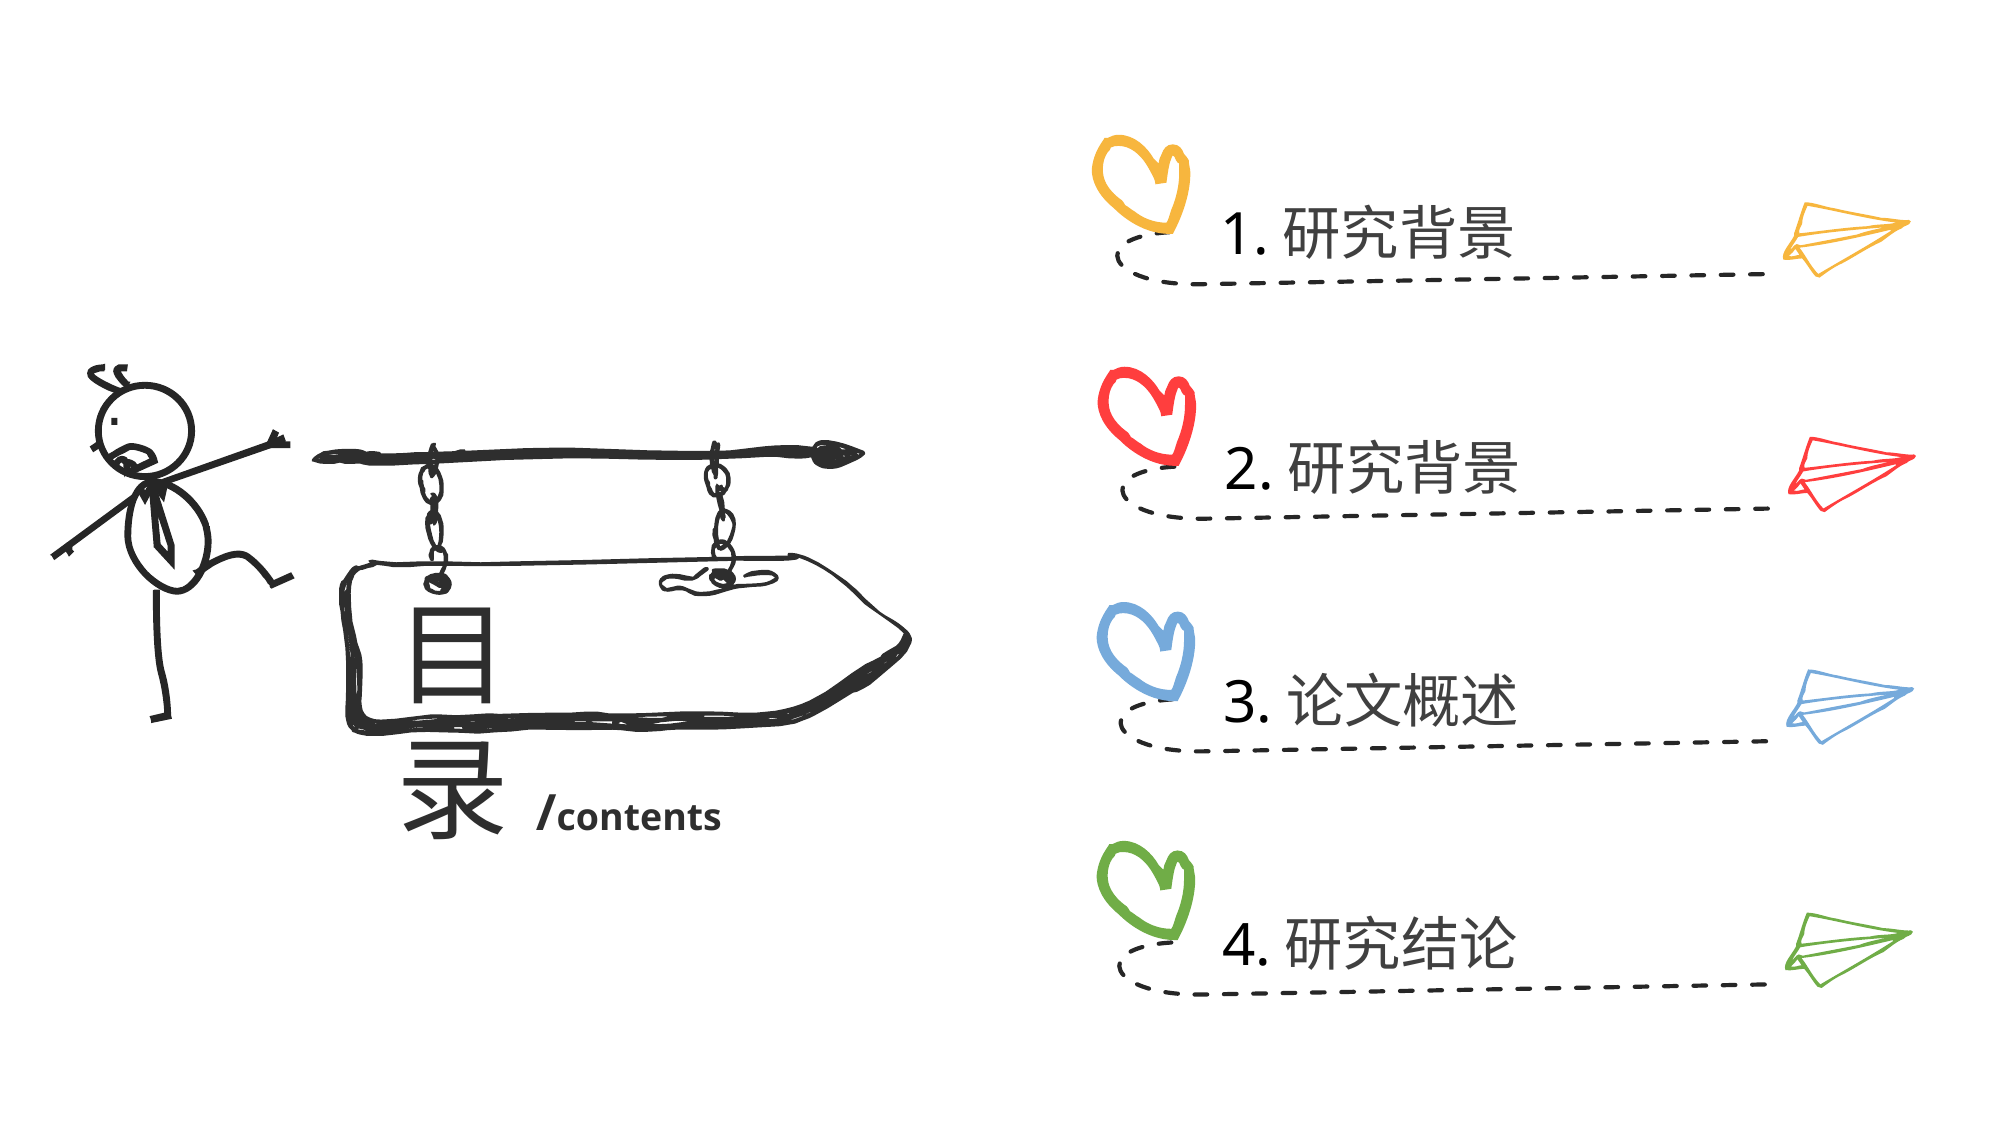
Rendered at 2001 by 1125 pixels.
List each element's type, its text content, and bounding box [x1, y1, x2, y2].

text_box [1782, 202, 1911, 278]
text_box 1.研究背景 [1205, 189, 1720, 275]
text_box [311, 440, 866, 736]
text_box [1116, 232, 1719, 286]
text_box [1096, 840, 1196, 941]
text_box [1097, 366, 1197, 466]
text_box 3.论文概述 [1208, 656, 1723, 742]
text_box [49, 363, 295, 723]
text_box [874, 606, 912, 682]
text_box [1784, 912, 1913, 988]
text_box 4.研究结论 [1207, 899, 1722, 985]
text_box [1091, 134, 1191, 234]
text_box [1119, 699, 1774, 753]
text_box [1788, 436, 1916, 513]
text_box [1096, 602, 1196, 702]
text_box [1121, 466, 1776, 520]
text_box 目 录/contents [381, 575, 874, 861]
text_box [1786, 669, 1915, 745]
text_box [1118, 941, 1773, 996]
text_box [1720, 270, 1771, 276]
text_box 2.研究背景 [1210, 423, 1725, 509]
